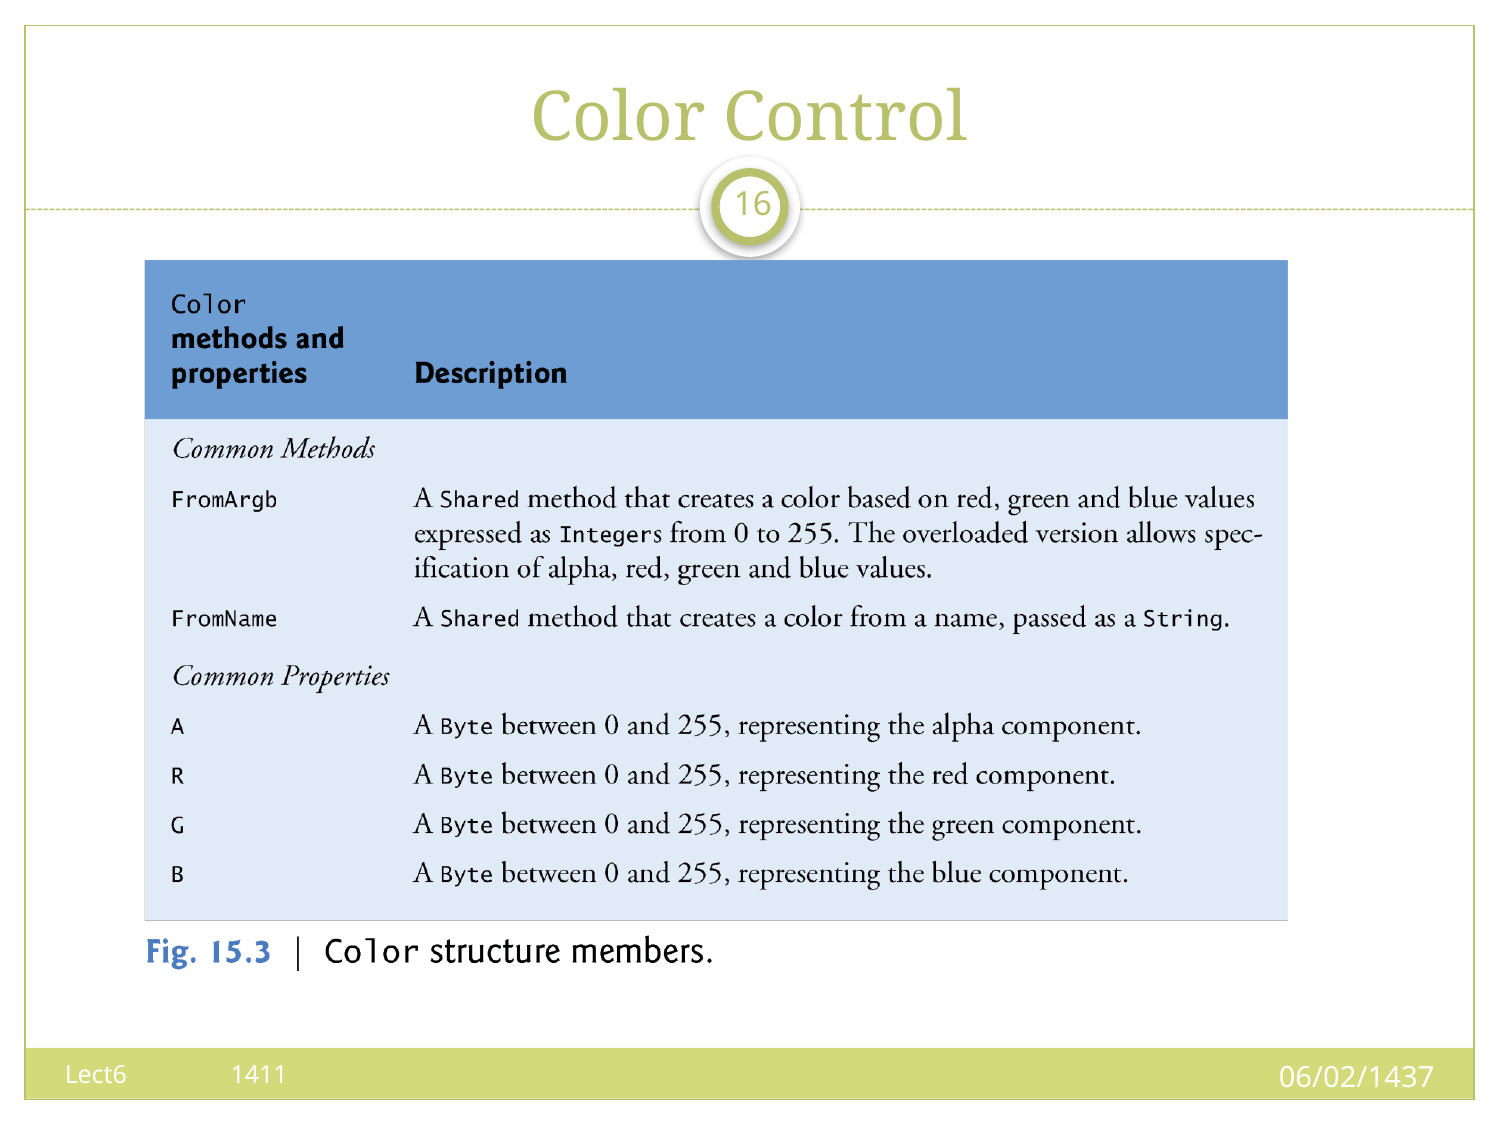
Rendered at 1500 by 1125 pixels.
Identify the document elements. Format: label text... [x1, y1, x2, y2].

footer Lect6 1411 [50, 1051, 638, 1112]
title Color Control [49, 37, 1450, 162]
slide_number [950, 1050, 1450, 1111]
picture [111, 243, 1318, 1004]
slide_number 16 [715, 168, 791, 240]
